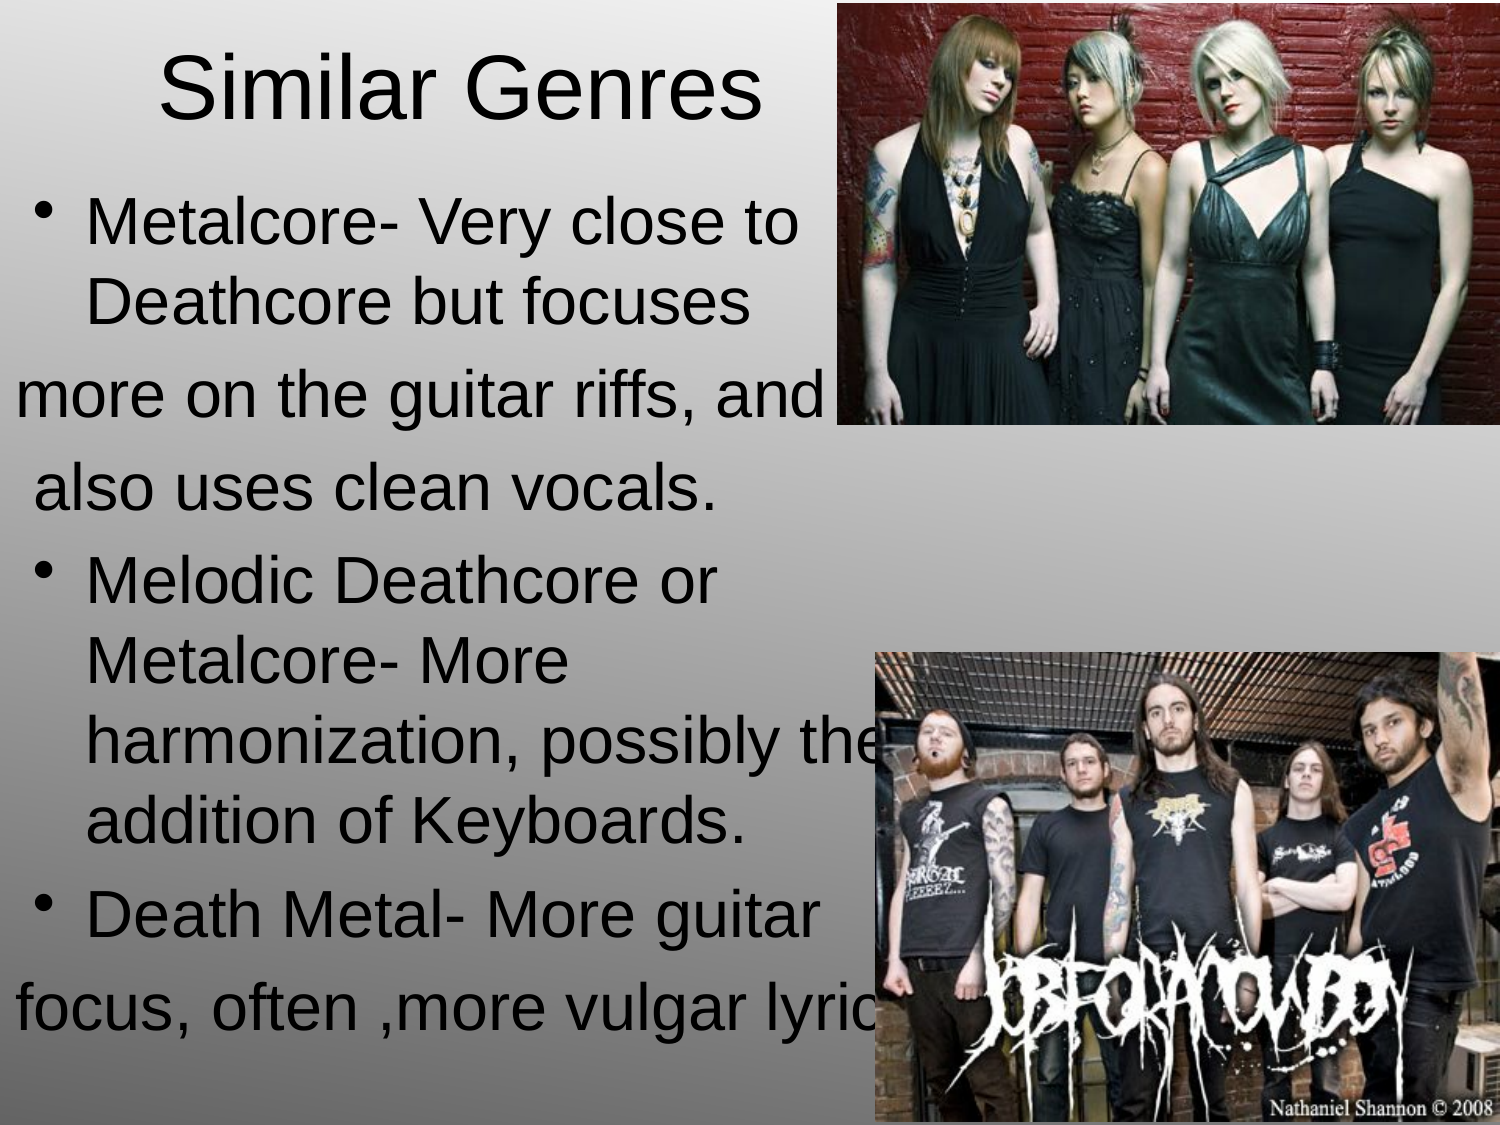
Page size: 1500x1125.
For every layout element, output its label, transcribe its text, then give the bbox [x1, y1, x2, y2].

picture [874, 652, 1500, 1122]
picture [837, 3, 1500, 426]
title Similar Genres [0, 12, 832, 162]
list Metalcore- Very close to Deathcore but focuses more on the guitar riffs, and also uses clean vocals. Melodic Deathcore or Metalcore- More harmonization, possibly the addition of Keyboards. Death Metal- More guitar focus, often ,more vulgar lyrics. [0, 162, 1001, 1125]
